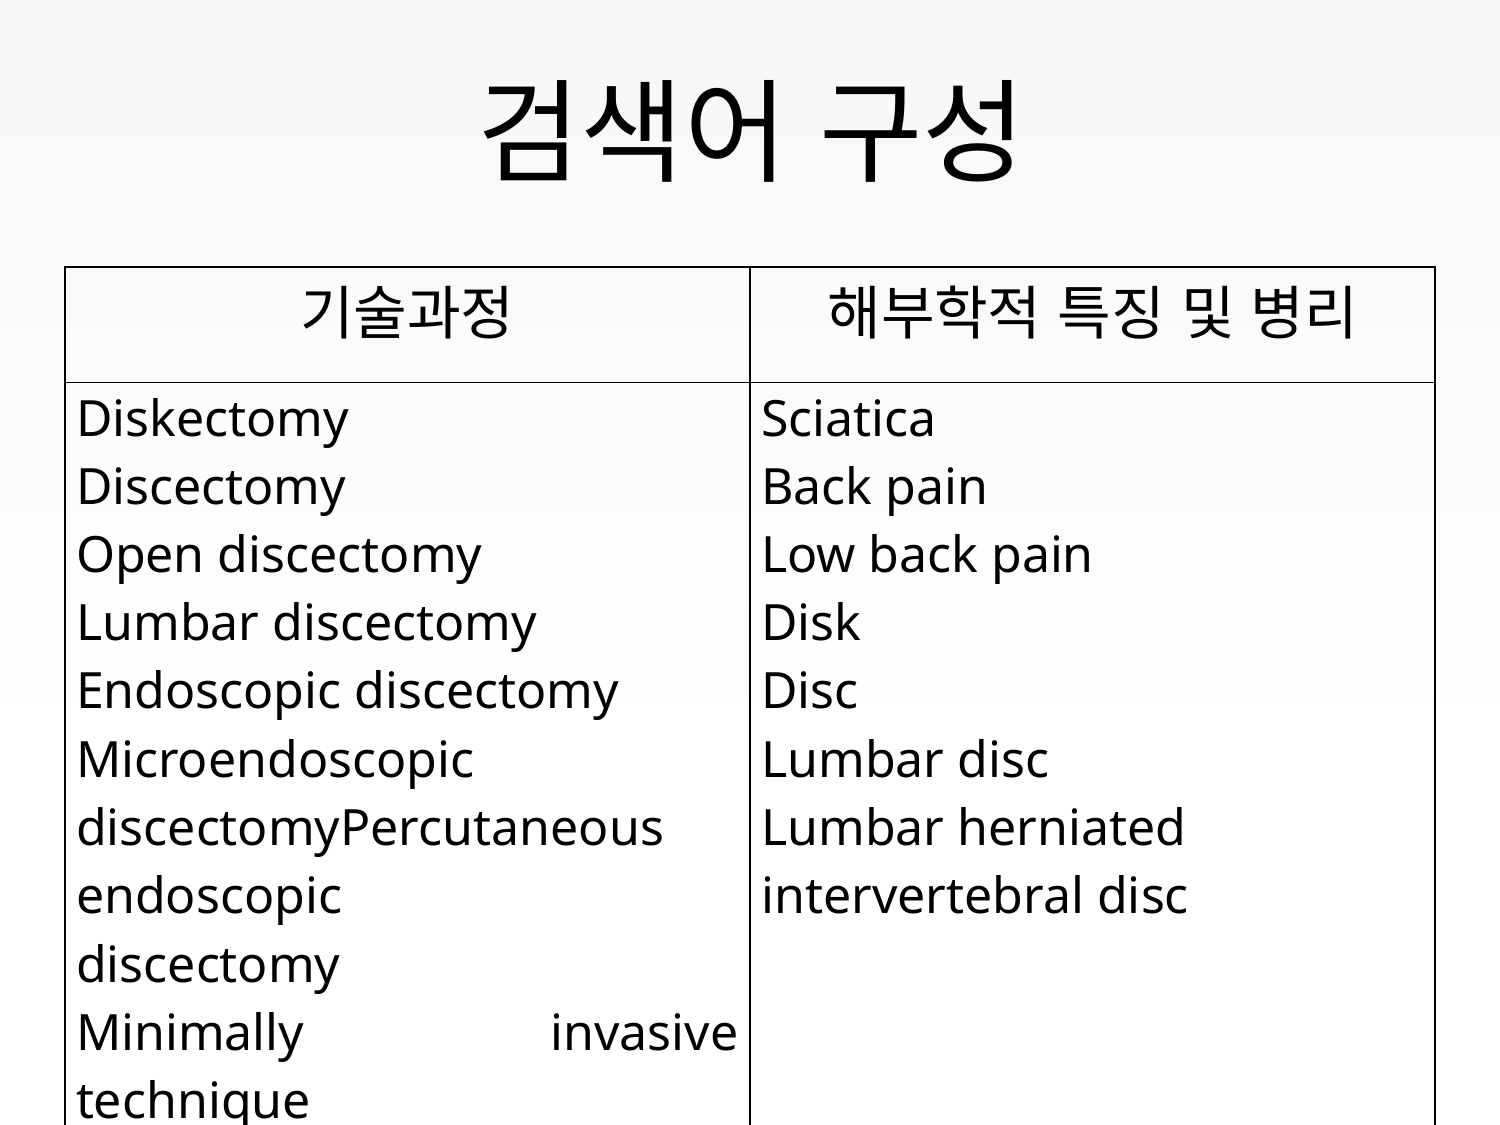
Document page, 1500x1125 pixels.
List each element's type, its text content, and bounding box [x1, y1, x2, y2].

table_header 해부학적 특징 및 병리 [751, 268, 1434, 382]
title 검색어 구성 [76, 30, 1427, 219]
table_cell Diskectomy Discectomy Open discectomy Lumbar discectomy Endoscopic discectomy Microendoscopic discectomyPercutaneous endoscopic discectomy Minimally invasive technique [66, 383, 749, 1125]
table_cell Sciatica Back pain Low back pain Disk Disc Lumbar disc Lumbar herniated intervertebral disc [751, 383, 1434, 1125]
table_header 기술과정 [66, 268, 749, 382]
